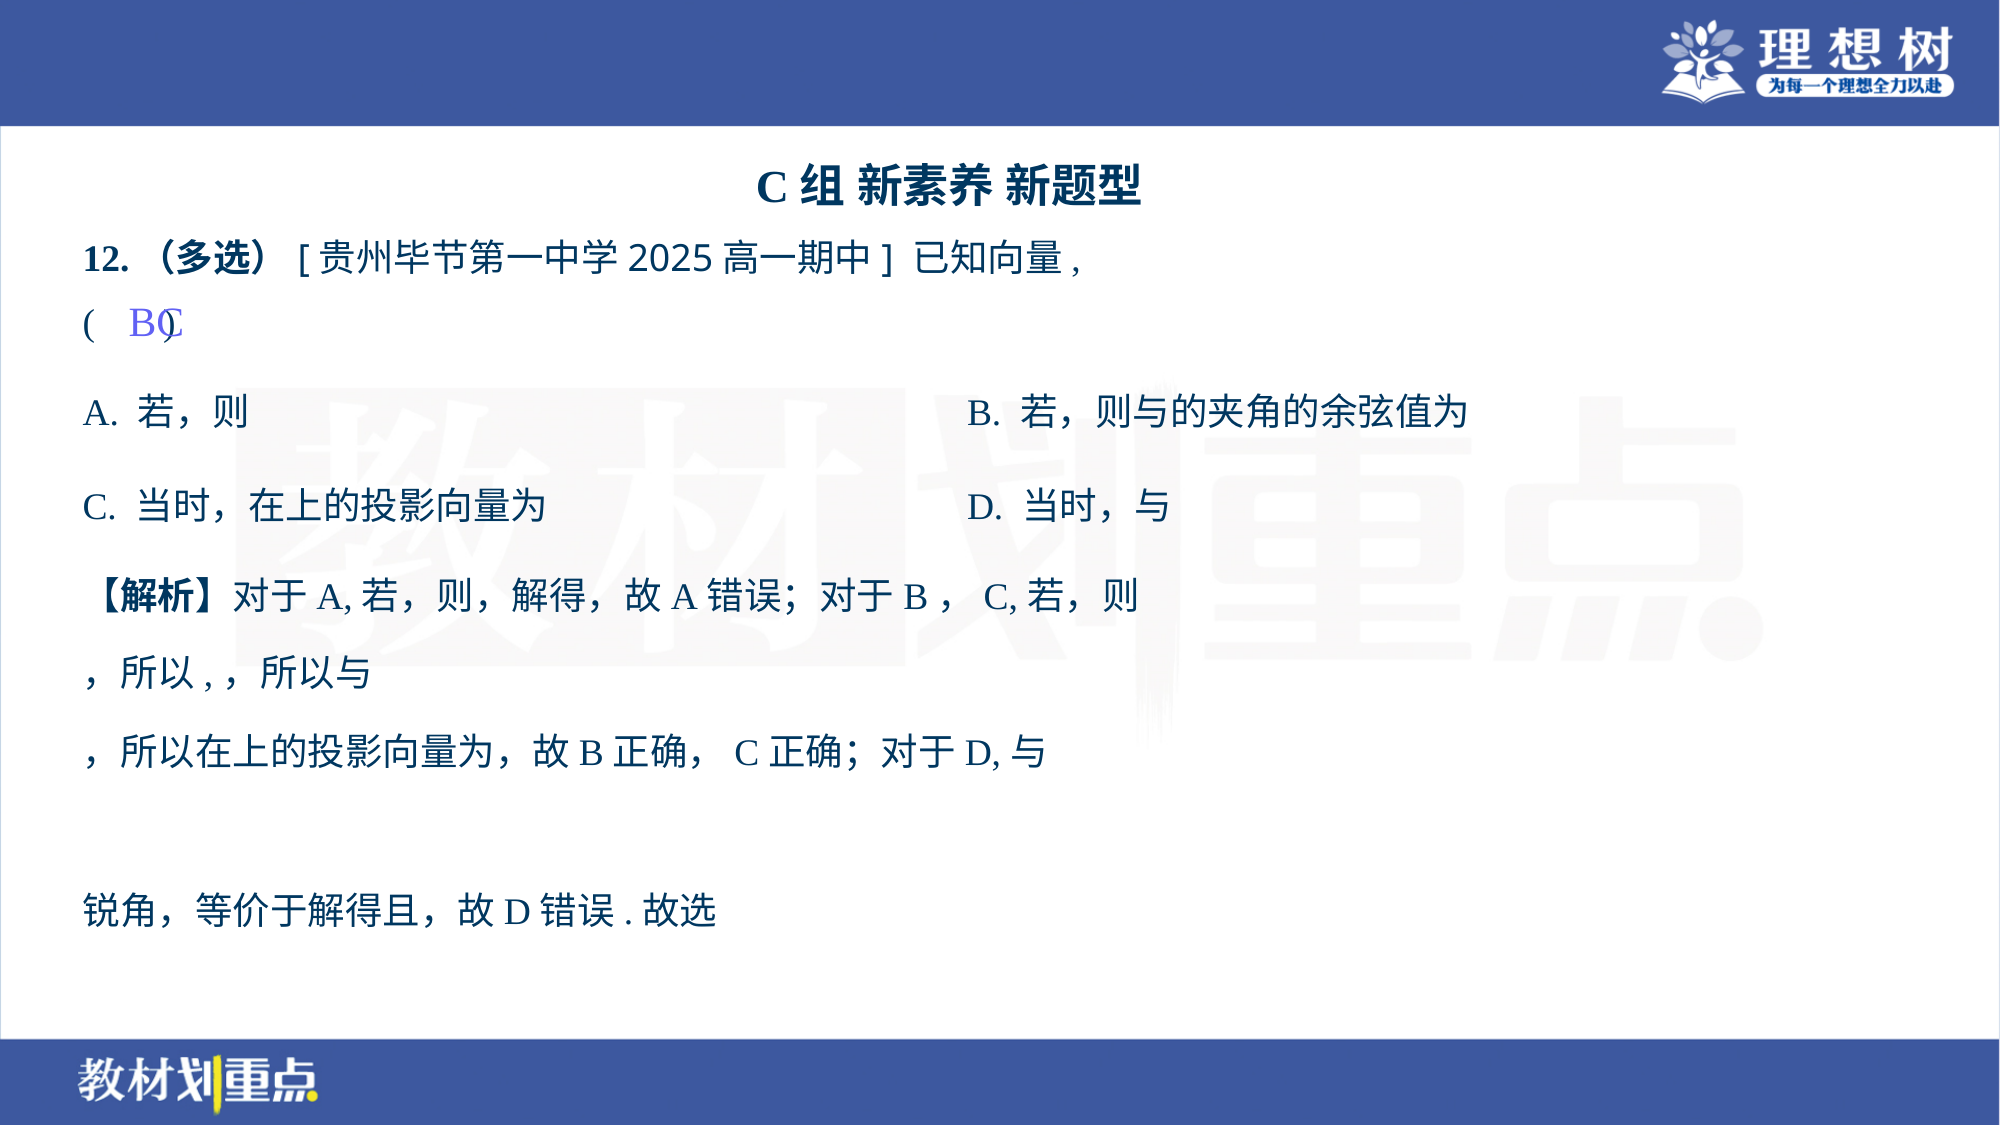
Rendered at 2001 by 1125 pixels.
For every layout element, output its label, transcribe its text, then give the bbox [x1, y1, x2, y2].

text_box BC [113, 293, 200, 343]
text_box C组 新素养 新题型 [82, 129, 1817, 270]
picture [0, 0, 2000, 1125]
